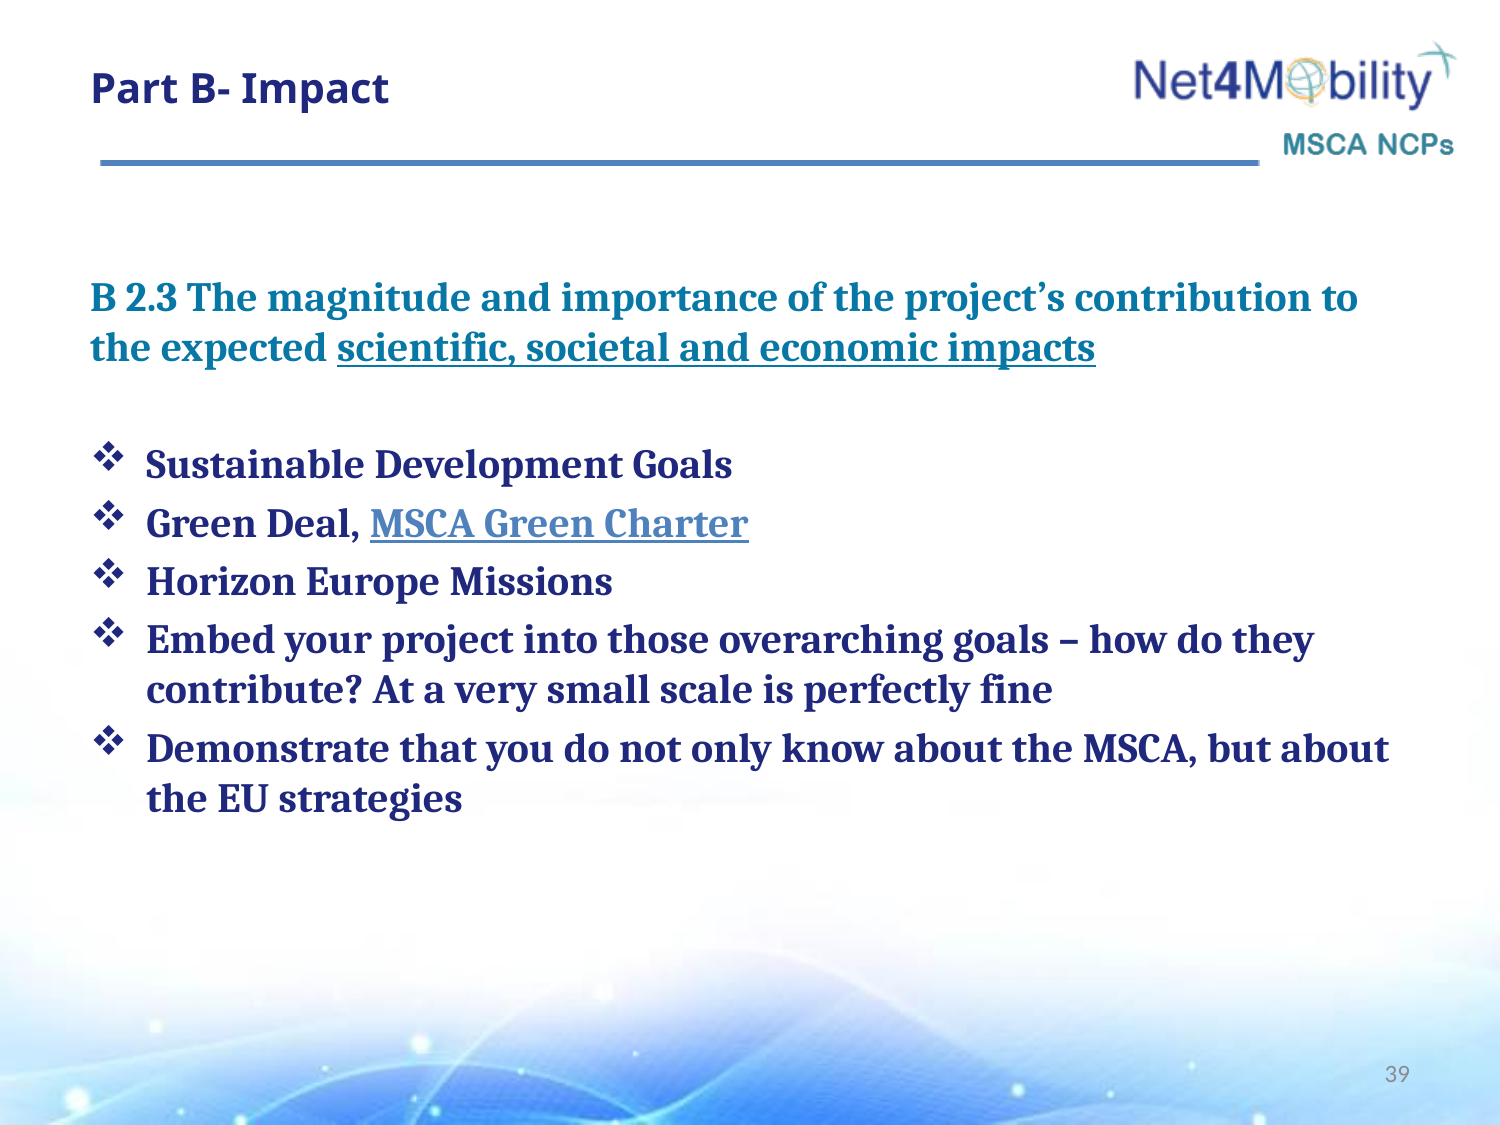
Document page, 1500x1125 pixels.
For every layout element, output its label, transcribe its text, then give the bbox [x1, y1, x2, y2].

list B 2.3 The magnitude and importance of the project’s contribution to the expected scientific, societal and economic impacts Sustainable Development Goals Green Deal, MSCA Green Charter Horizon Europe Missions Embed your project into those overarching goals – how do they contribute? At a very small scale is perfectly fine Demonstrate that you do not only know about the MSCA, but about the EU strategies [75, 262, 1425, 1005]
title Part B- Impact [75, 30, 1093, 144]
picture [0, 0, 1500, 1125]
slide_number 39 [1074, 1042, 1425, 1103]
